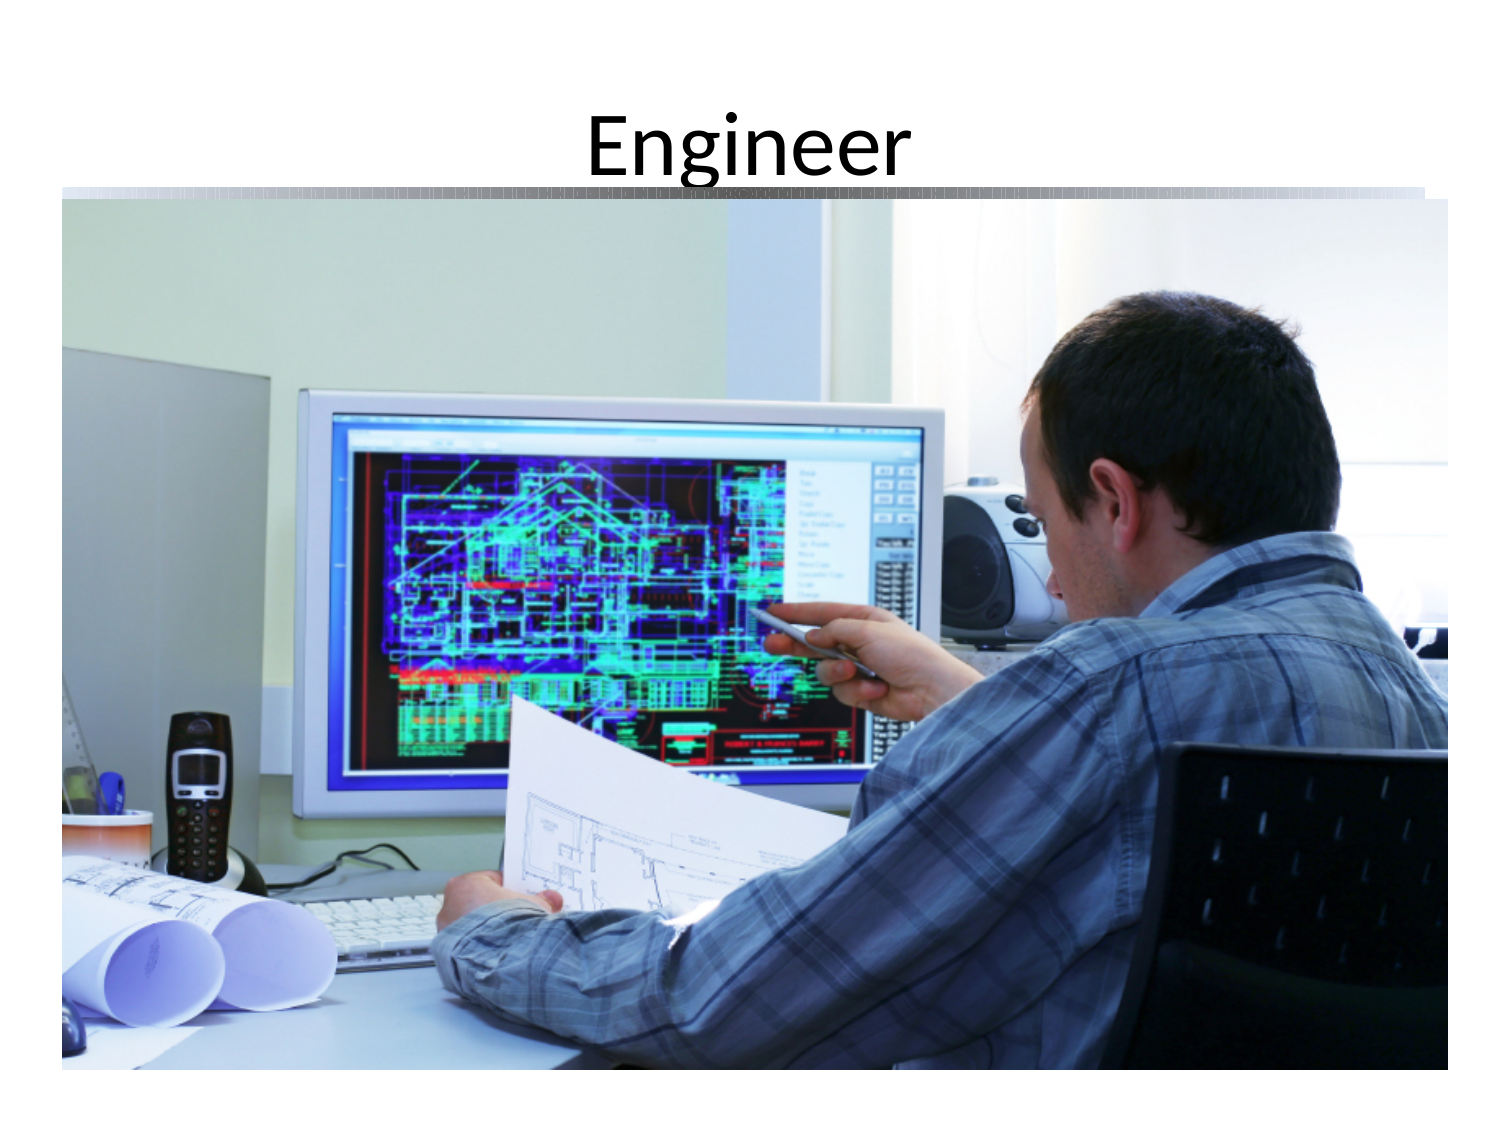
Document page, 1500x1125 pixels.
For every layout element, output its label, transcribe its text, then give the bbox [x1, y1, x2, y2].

text_box [60, 185, 1427, 200]
title Engineer [75, 45, 1425, 185]
picture [62, 199, 1448, 1070]
